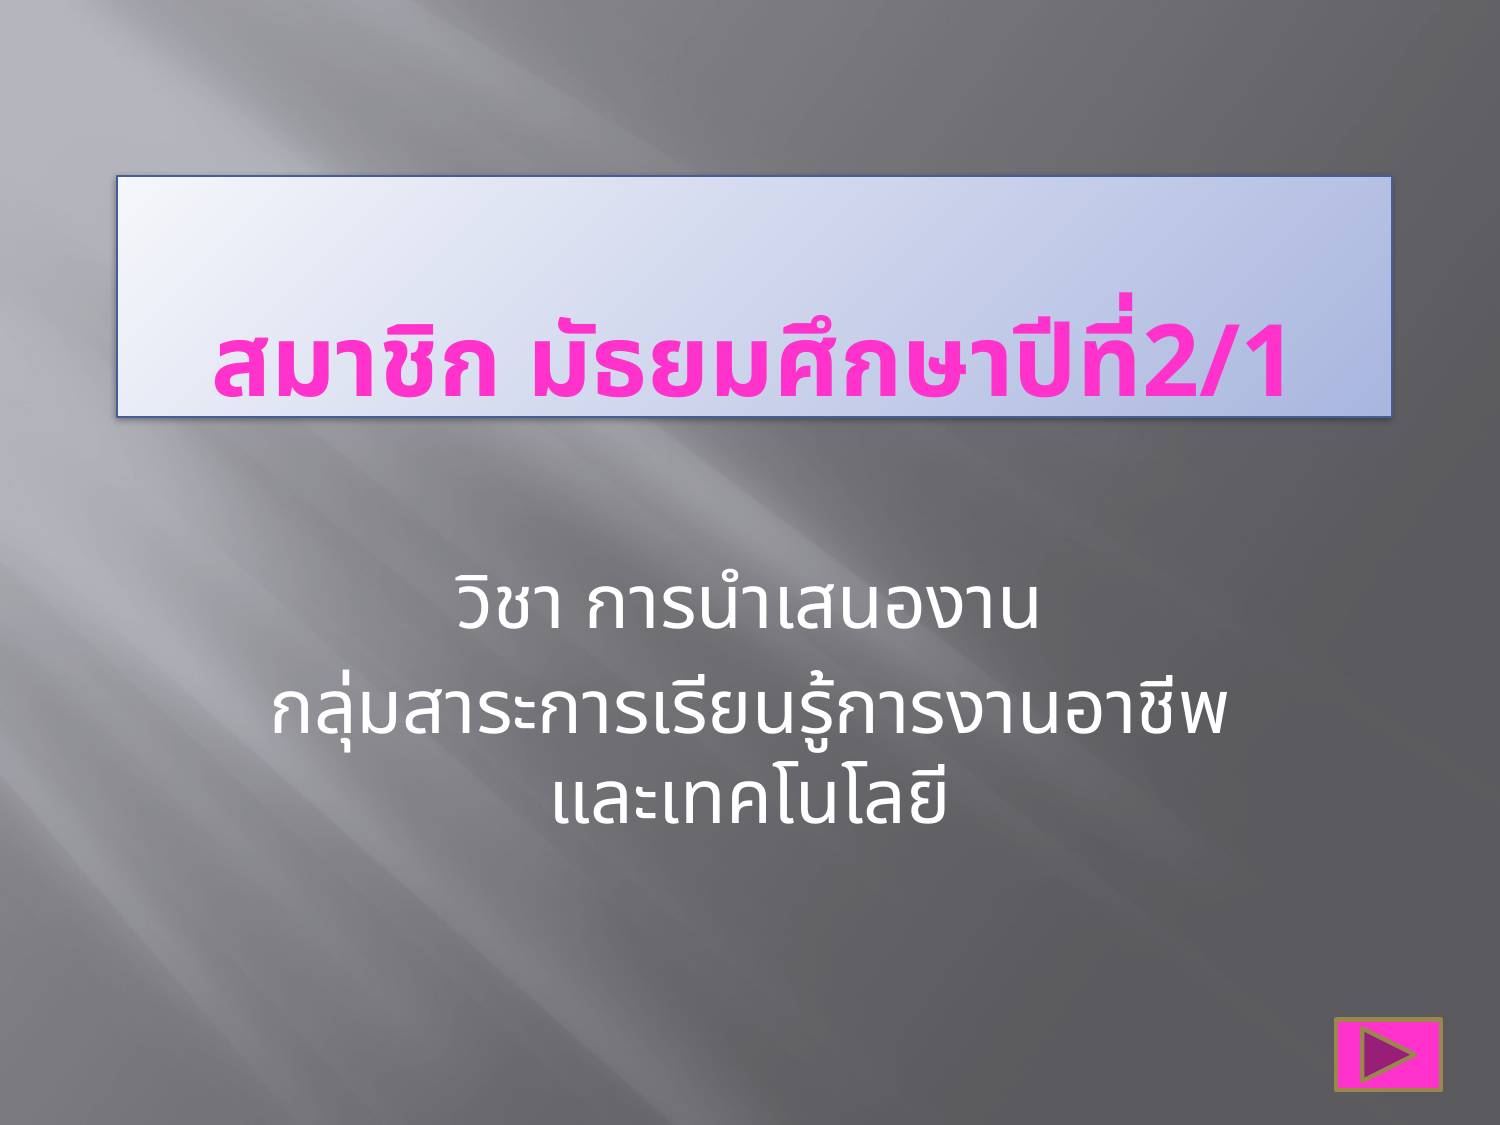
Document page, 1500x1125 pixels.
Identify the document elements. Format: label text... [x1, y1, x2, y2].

title สมาชิก มัธยมศึกษาปีที่2/1 [116, 175, 1393, 418]
text_box [1334, 1017, 1443, 1092]
subtitle วิชา การนำเสนองาน กลุ่มสาระการเรียนรู้การงานอาชีพและเทคโนโลยี [225, 546, 1275, 834]
